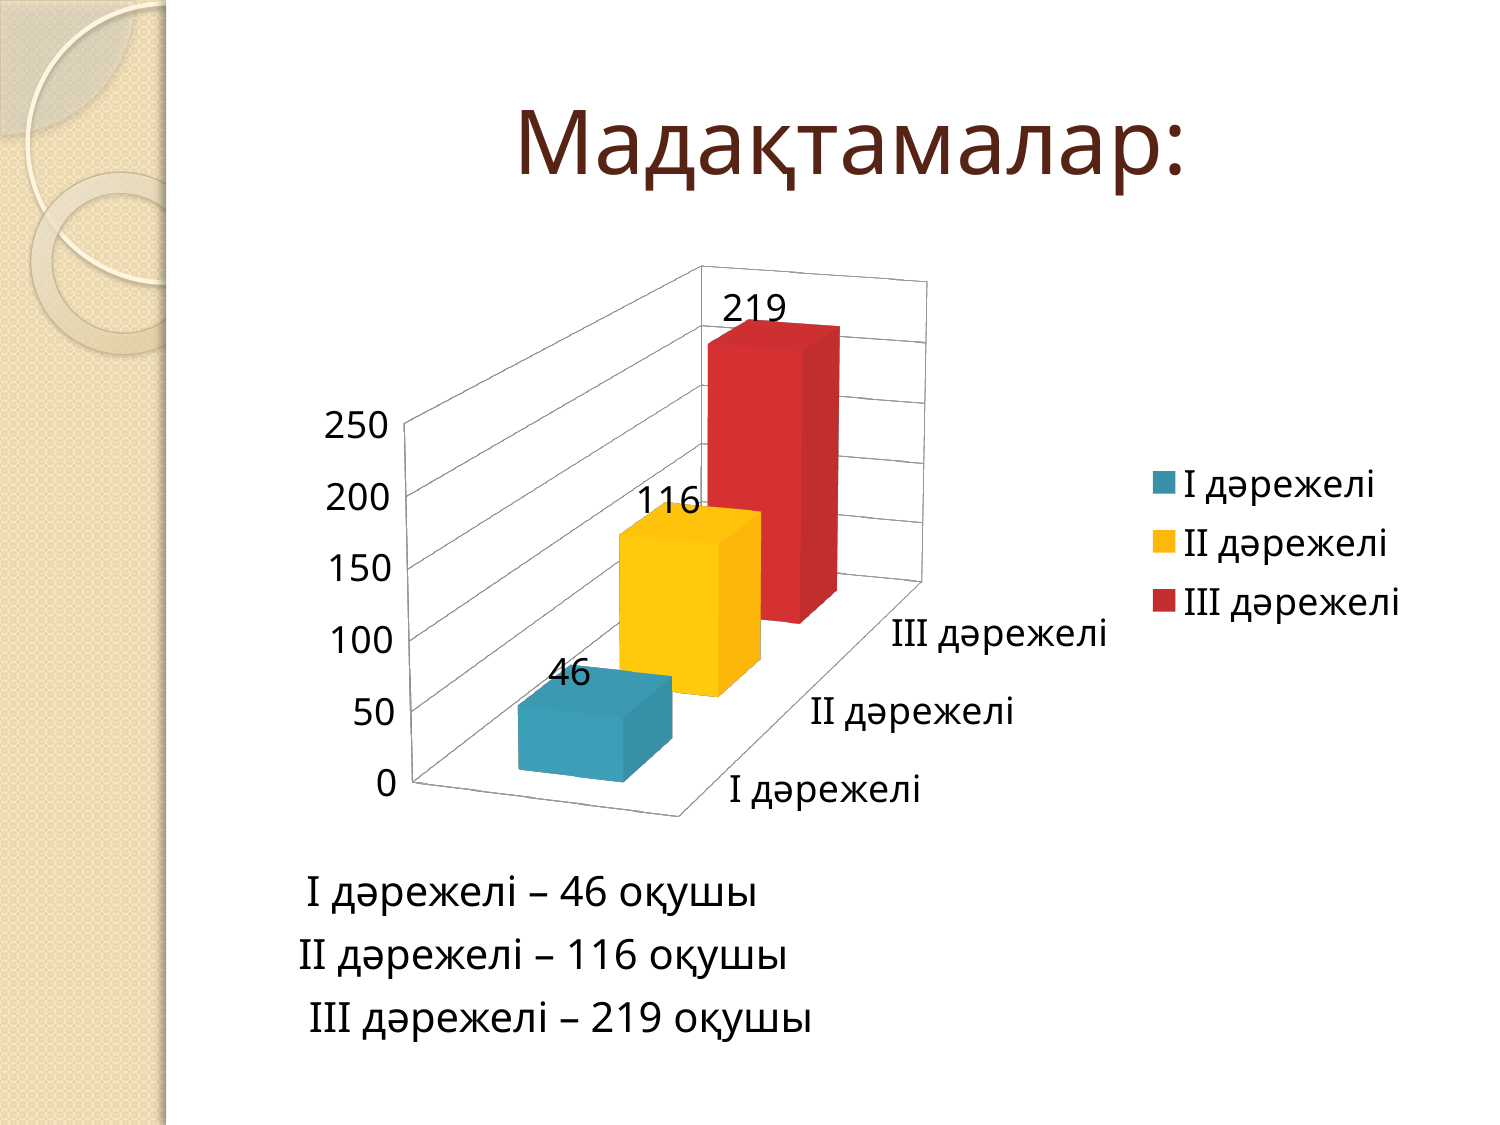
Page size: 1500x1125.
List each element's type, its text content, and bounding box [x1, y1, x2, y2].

chart [300, 207, 1436, 875]
list І дәрежелі – 46 оқушы ІІ дәрежелі – 116 оқушы ІІІ дәрежелі – 219 оқушы [270, 857, 1500, 1125]
title Мадақтамалар: [235, 45, 1466, 233]
